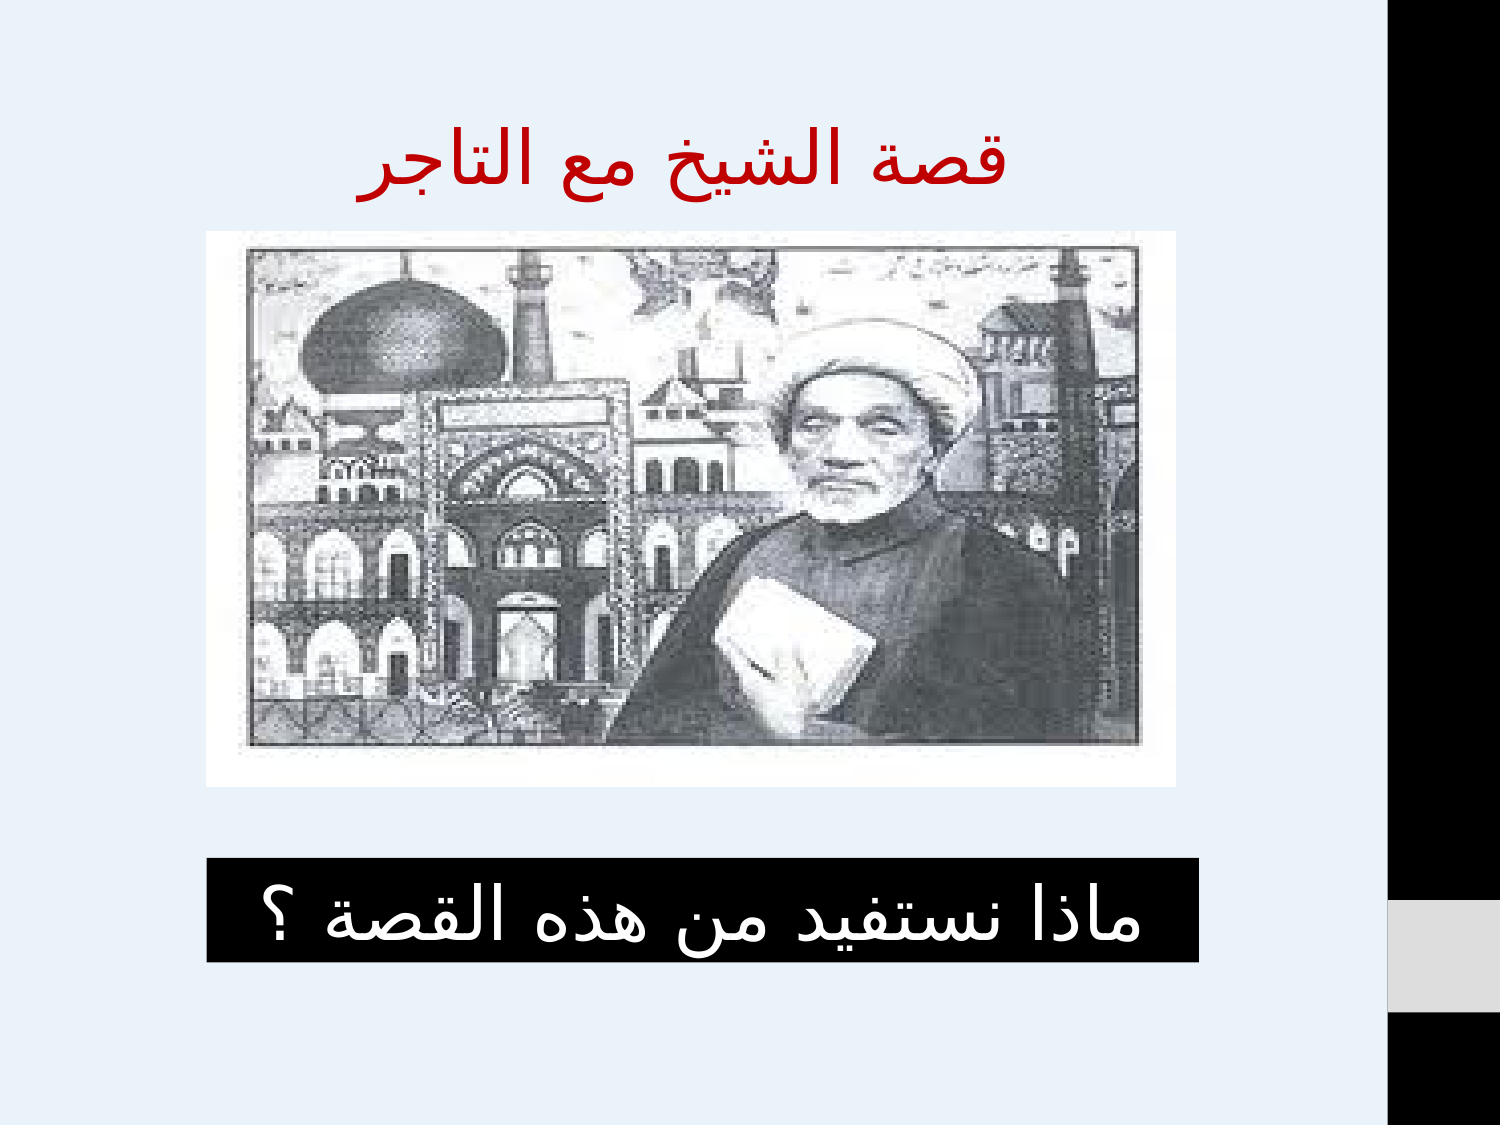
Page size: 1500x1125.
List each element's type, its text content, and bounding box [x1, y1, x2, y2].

picture [206, 231, 1176, 788]
text_box قصة الشيخ مع التاجر [253, 101, 1117, 207]
text_box ماذا نستفيد من هذه القصة ؟ [206, 857, 1199, 963]
